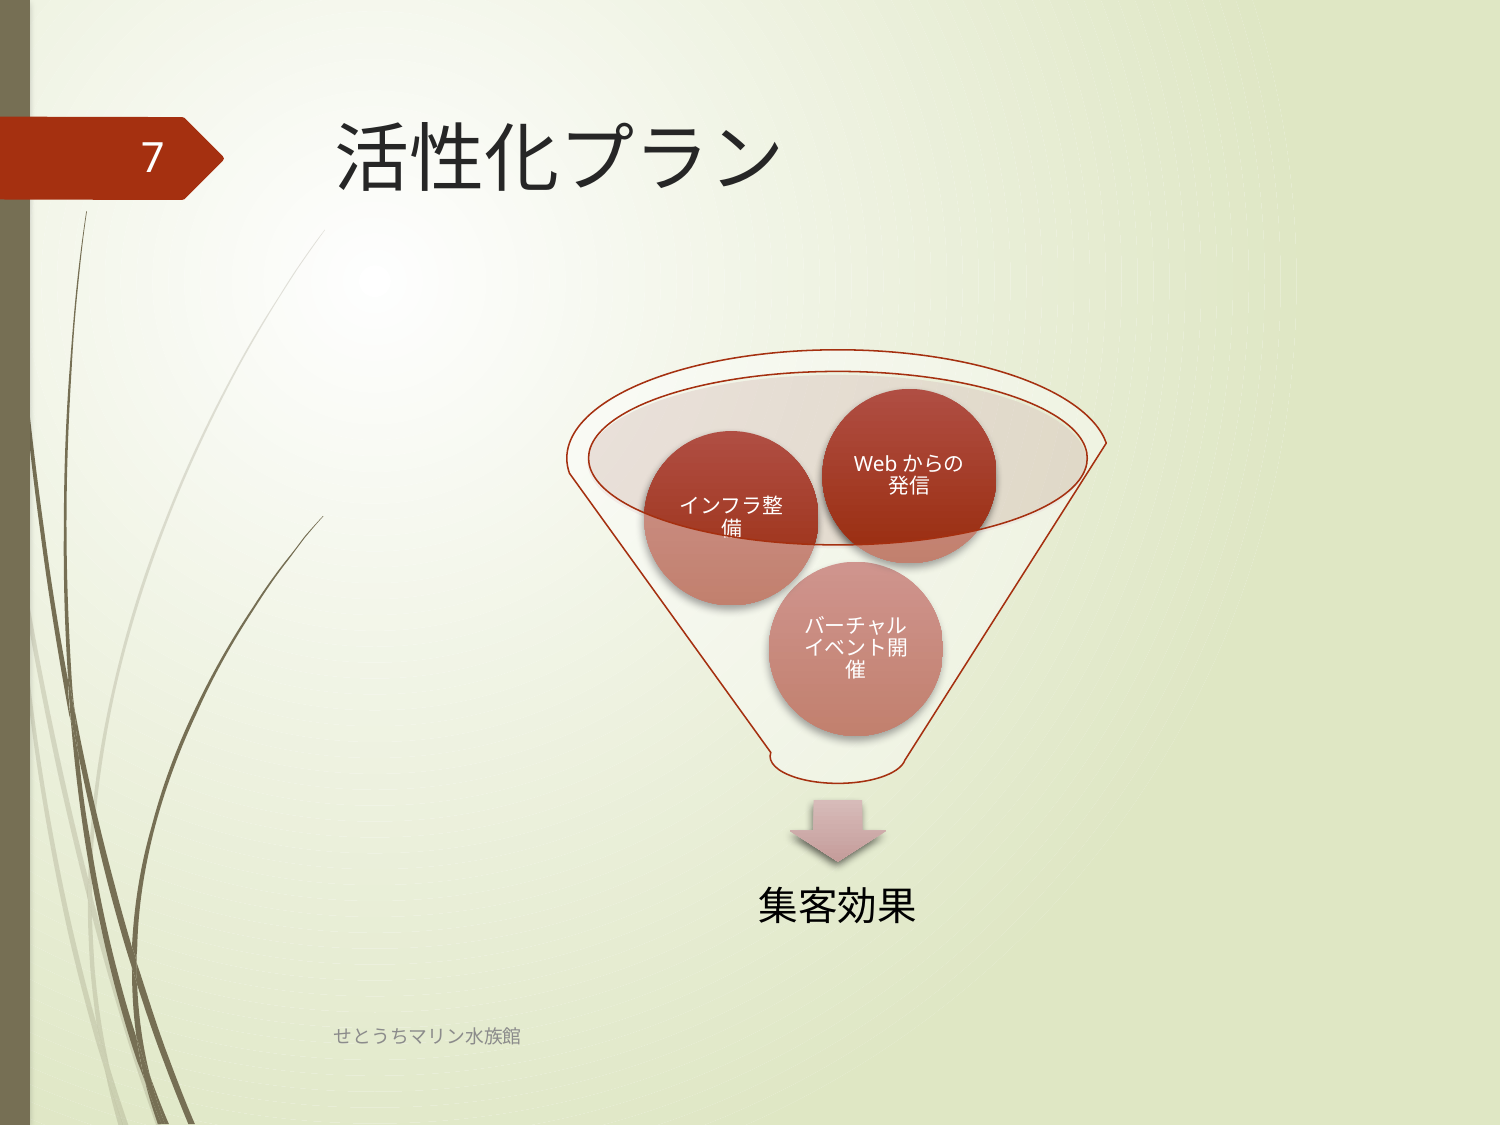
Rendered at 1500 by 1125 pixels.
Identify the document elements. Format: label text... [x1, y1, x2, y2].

slide_number 7 [83, 129, 180, 190]
footer せとうちマリン水族館 [318, 1006, 1257, 1067]
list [296, 349, 1379, 970]
title 活性化プラン [319, 102, 1400, 313]
